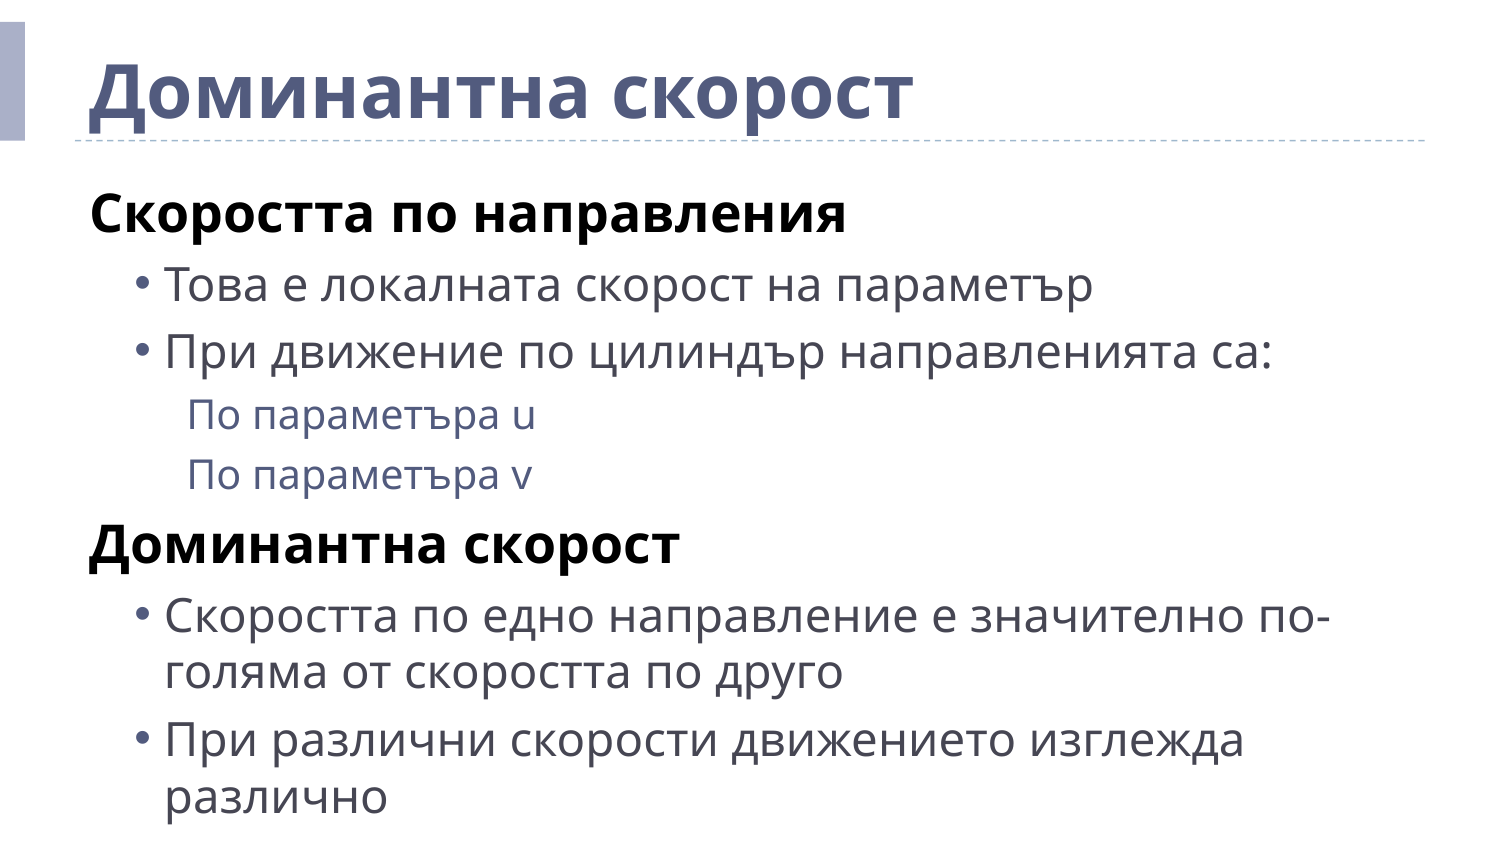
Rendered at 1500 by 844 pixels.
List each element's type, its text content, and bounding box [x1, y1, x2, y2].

list Скоростта по направления Това е локалната скорост на параметър При движение по цилиндър направленията са: По параметъра u По параметъра v Доминантна скорост Скоростта по едно направление е значително по-голяма от скоростта по друго При различни скорости движението изглежда различно [75, 171, 1475, 835]
title Доминантна скорост [75, 18, 1475, 141]
